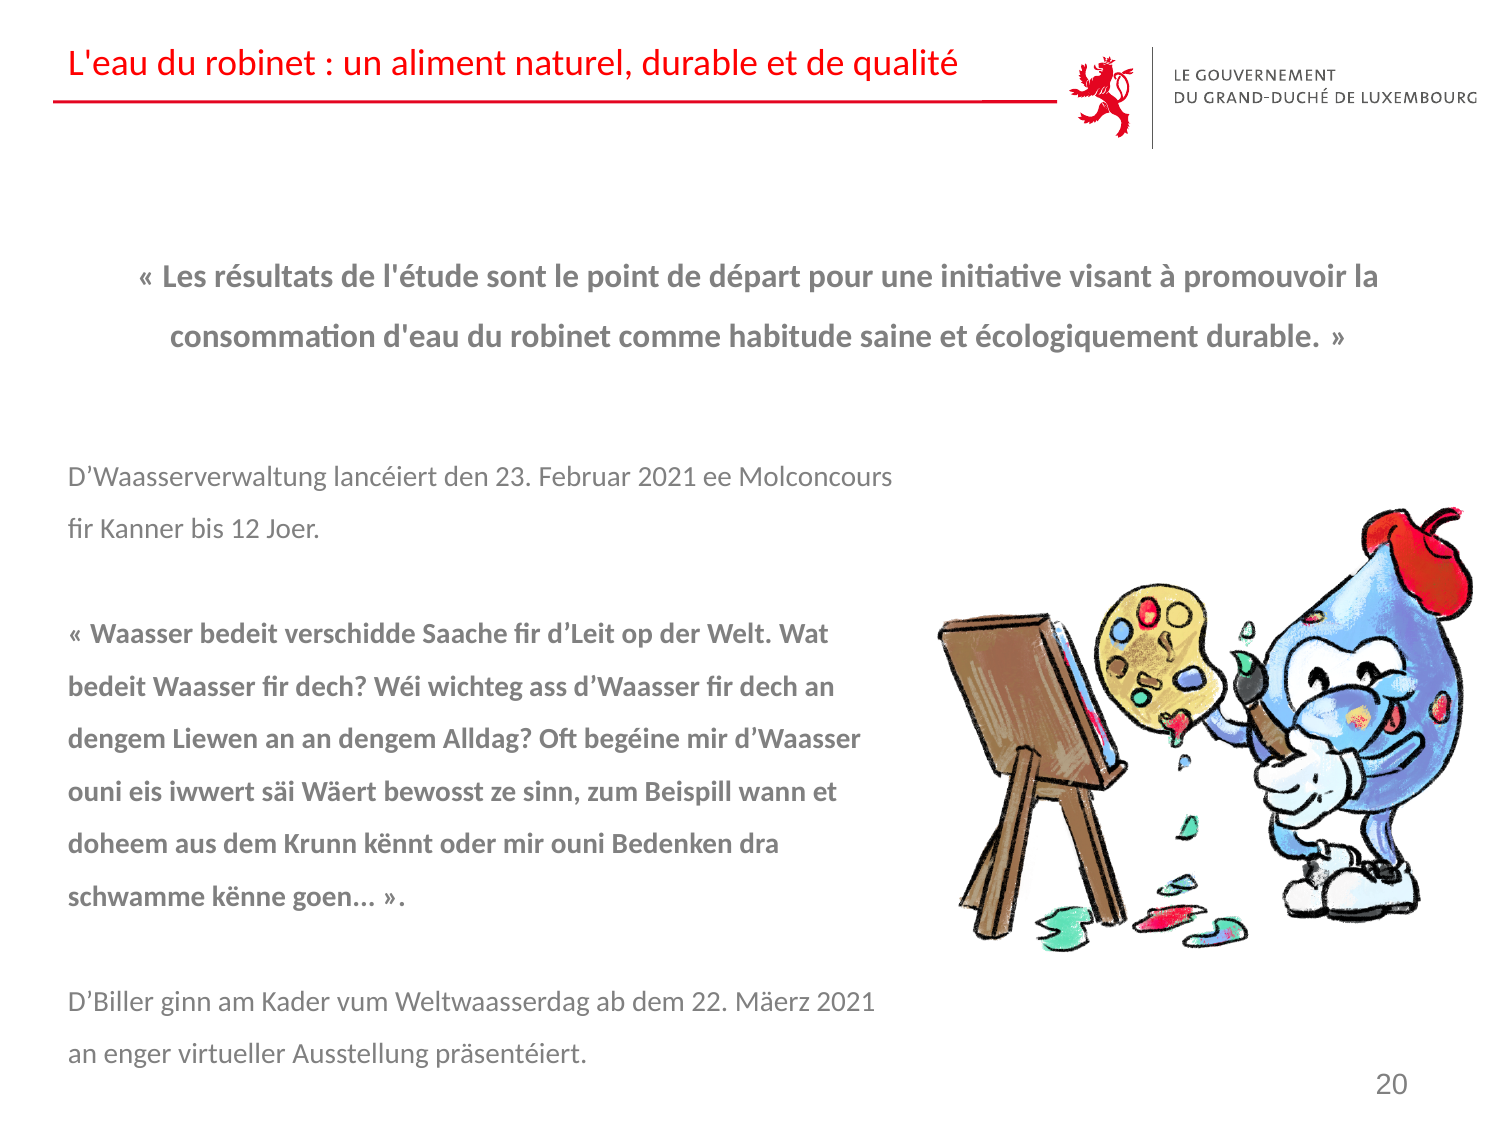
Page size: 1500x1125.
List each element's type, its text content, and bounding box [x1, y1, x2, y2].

title L'eau du robinet : un aliment naturel, durable et de qualité [52, 18, 1070, 103]
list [918, 487, 1498, 985]
slide_number 20 [1316, 1022, 1424, 1107]
text_box D’Waasserverwaltung lancéiert den 23. Februar 2021 ee Molconcours fir Kanner bis 12 Joer. « Waasser bedeit verschidde Saache fir d’Leit op der Welt. Wat bedeit Waasser fir dech? Wéi wichteg ass d’Waasser fir dech an dengem Liewen an an dengem Alldag? Oft begéine mir d’Waasser ouni eis iwwert säi Wäert bewosst ze sinn, zum Beispill wann et doheem aus dem Krunn kënnt oder mir ouni Bedenken dra schwamme kënne goen... ». D’Biller ginn am Kader vum Weltwaasserdag ab dem 22. Mäerz 2021 an enger virtueller Ausstellung präsentéiert. [53, 432, 915, 1125]
text_box « Les résultats de l'étude sont le point de départ pour une initiative visant à promouvoir la consommation d'eau du robinet comme habitude saine et écologiquement durable. » [50, 226, 1468, 362]
